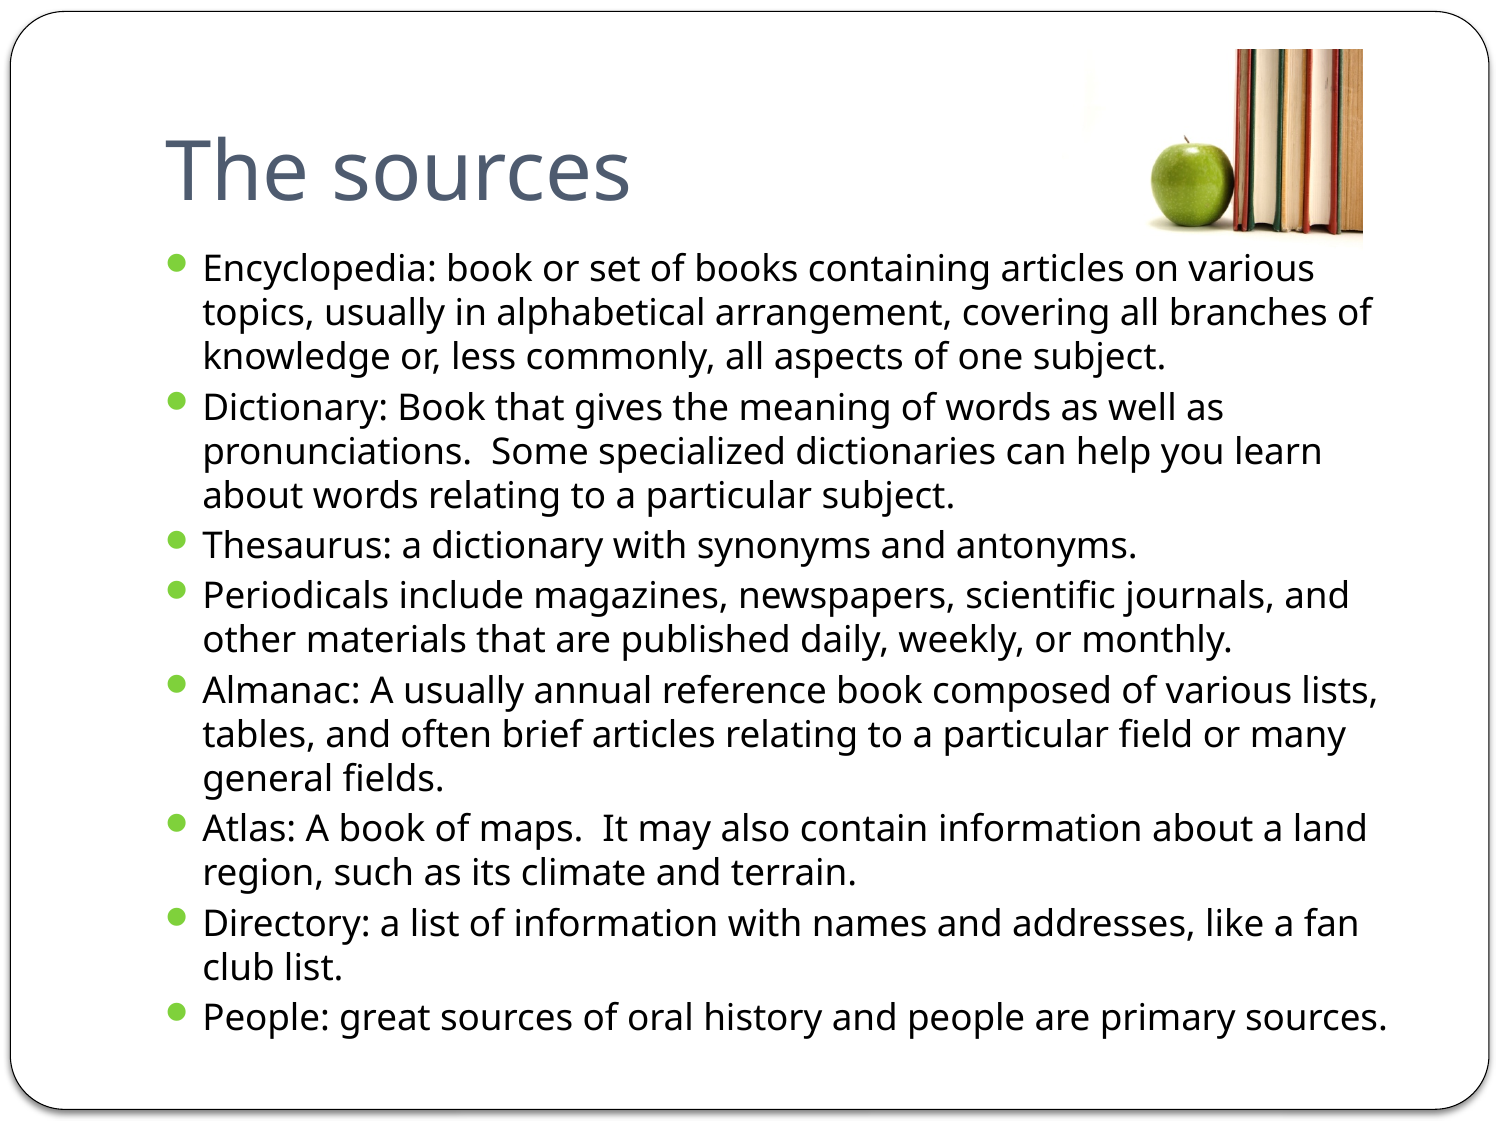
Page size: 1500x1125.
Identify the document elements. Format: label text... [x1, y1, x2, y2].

list Encyclopedia: book or set of books containing articles on various topics, usually in alphabetical arrangement, covering all branches of knowledge or, less commonly, all aspects of one subject. Dictionary: Book that gives the meaning of words as well as pronunciations. Some specialized dictionaries can help you learn about words relating to a particular subject. Thesaurus: a dictionary with synonyms and antonyms. Periodicals include magazines, newspapers, scientific journals, and other materials that are published daily, weekly, or monthly. Almanac: A usually annual reference book composed of various lists, tables, and often brief articles relating to a particular field or many general fields. Atlas: A book of maps. It may also contain information about a land region, such as its climate and terrain. Directory: a list of information with names and addresses, like a fan club list. People: great sources of oral history and people are primary sources. [149, 237, 1426, 1088]
title The sources [149, 44, 1426, 233]
picture [1062, 49, 1363, 251]
